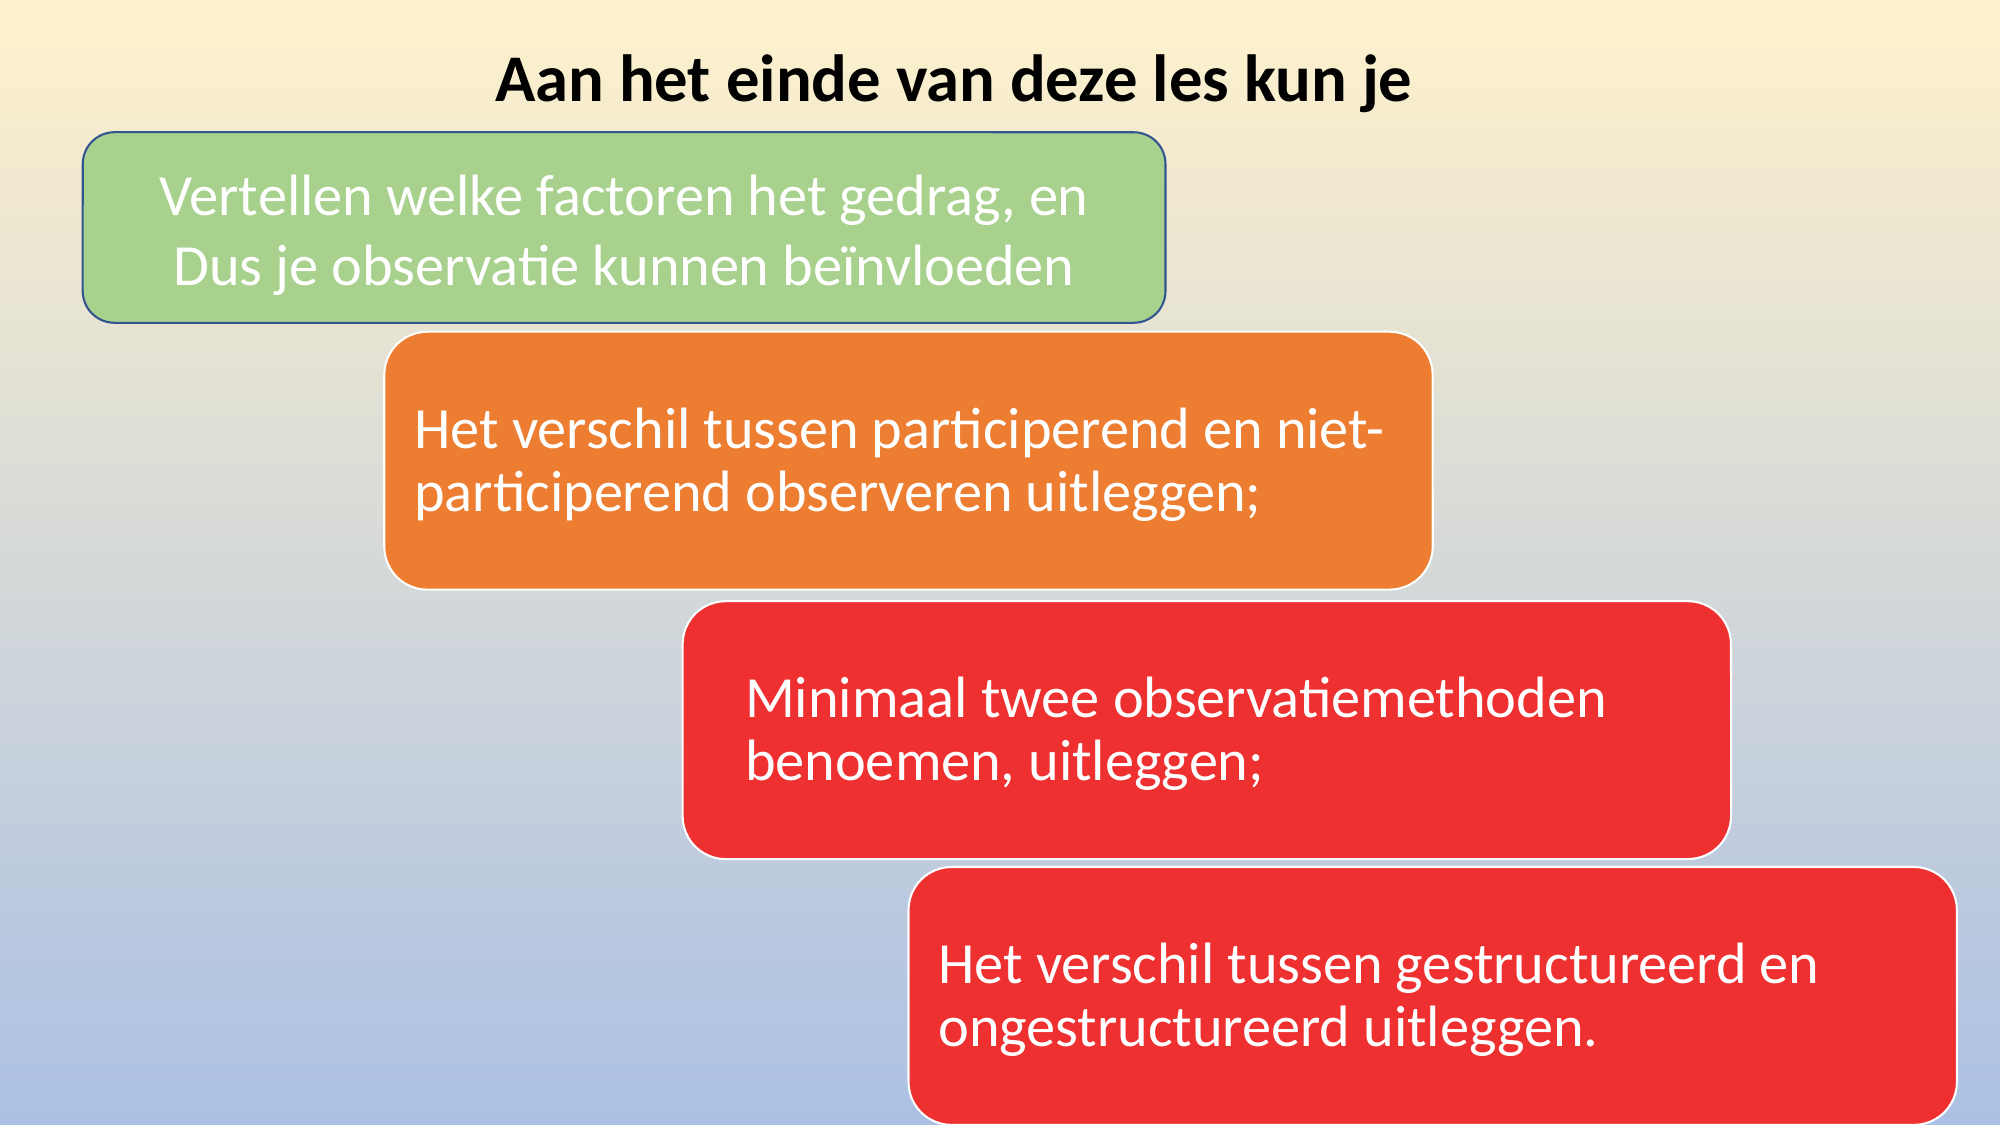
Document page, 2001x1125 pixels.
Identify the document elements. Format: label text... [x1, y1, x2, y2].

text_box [908, 866, 1957, 1125]
text_box Aan het einde van deze les kun je [480, 36, 1429, 124]
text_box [682, 601, 1752, 860]
text_box Vertellen welke factoren het gedrag, en Dus je observatie kunnen beïnvloeden [81, 131, 1167, 324]
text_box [384, 331, 1433, 590]
